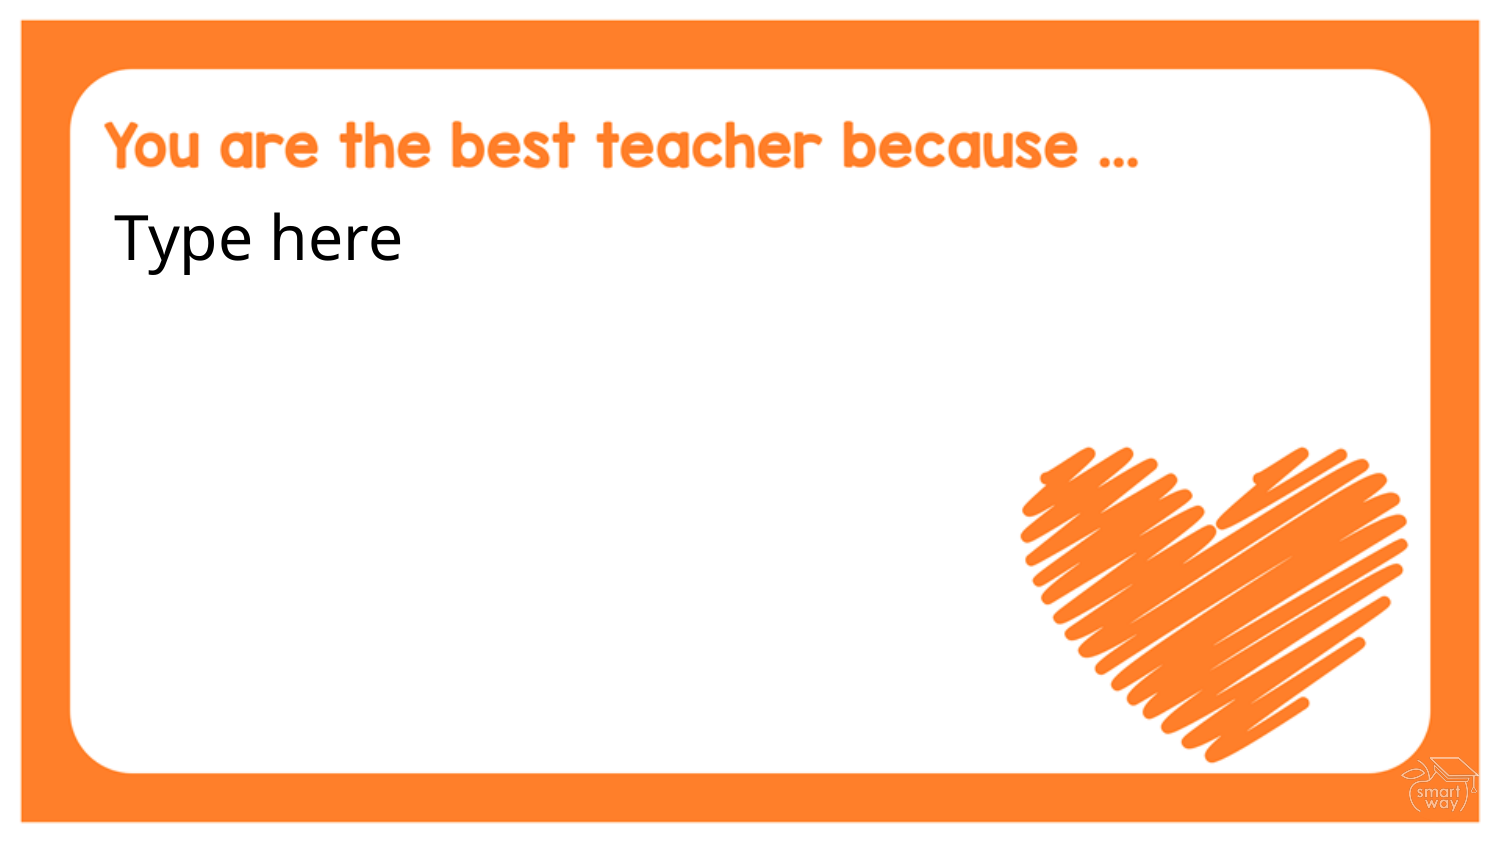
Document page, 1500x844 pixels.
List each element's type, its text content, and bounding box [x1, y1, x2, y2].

text_box Type here [99, 183, 720, 289]
picture [0, 0, 1500, 844]
